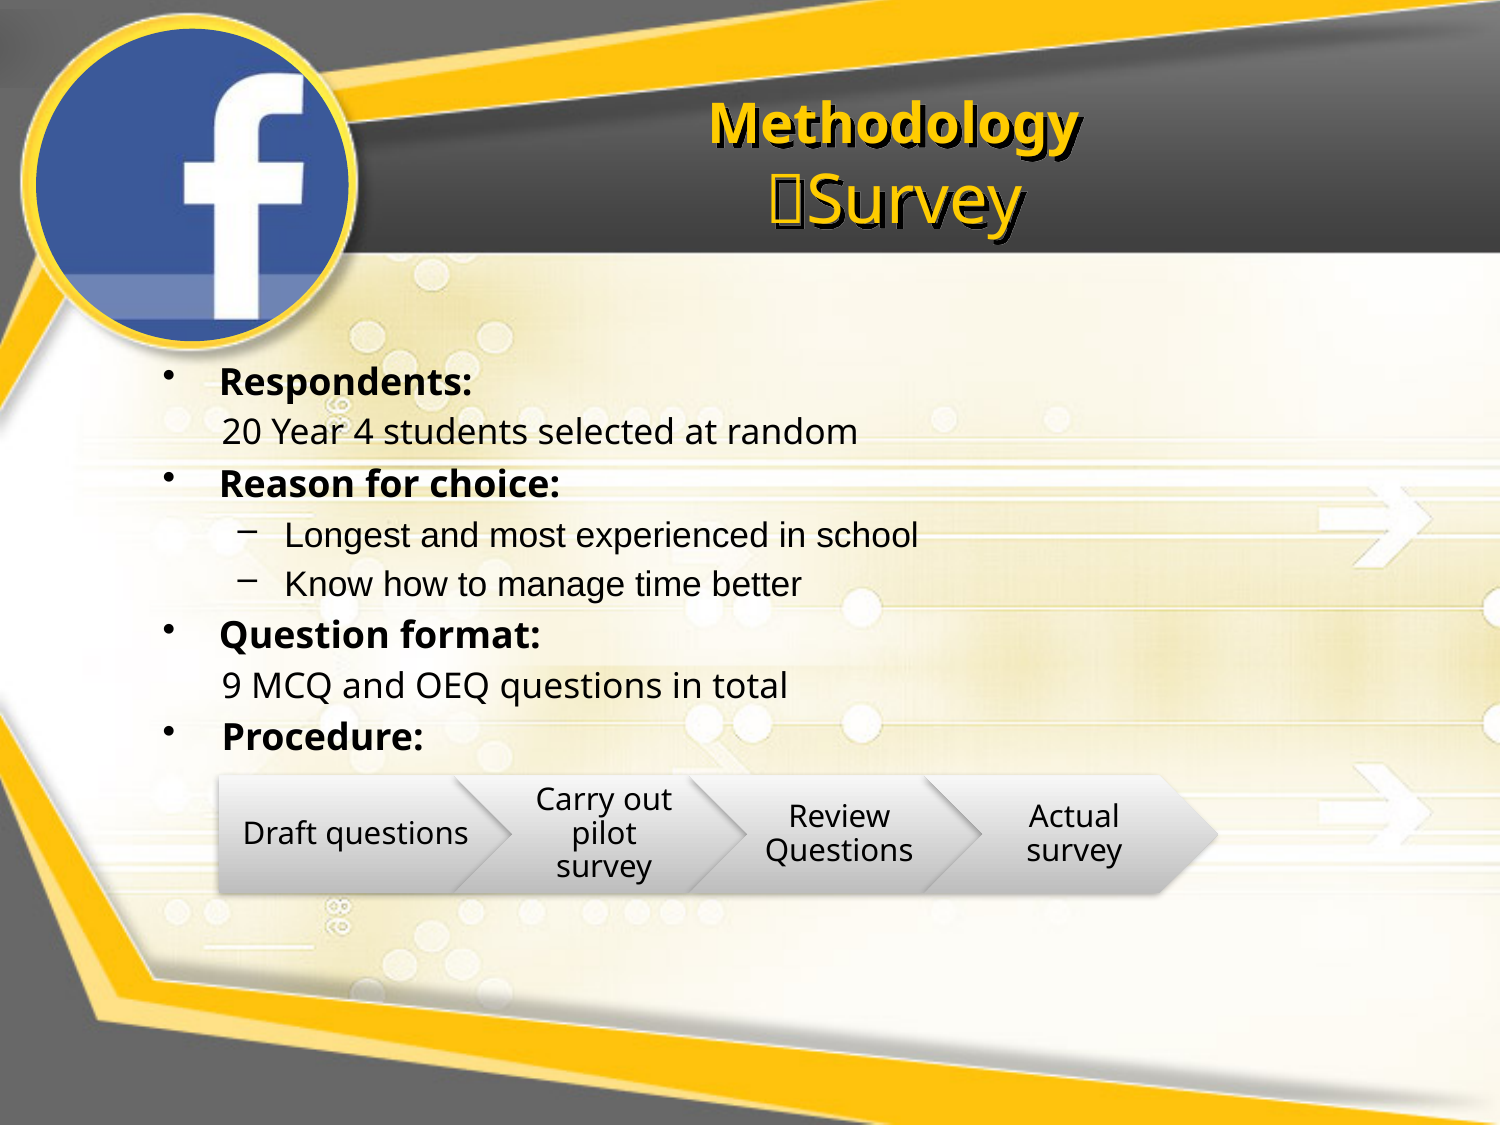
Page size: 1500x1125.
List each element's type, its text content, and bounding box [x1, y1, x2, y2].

list Respondents: 20 Year 4 students selected at random Reason for choice: Longest and most experienced in school Know how to manage time better Question format: 9 MCQ and OEQ questions in total Procedure: [147, 349, 1426, 977]
title Methodology Survey [362, 89, 1426, 236]
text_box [218, 727, 1219, 941]
picture [0, 0, 1500, 1125]
